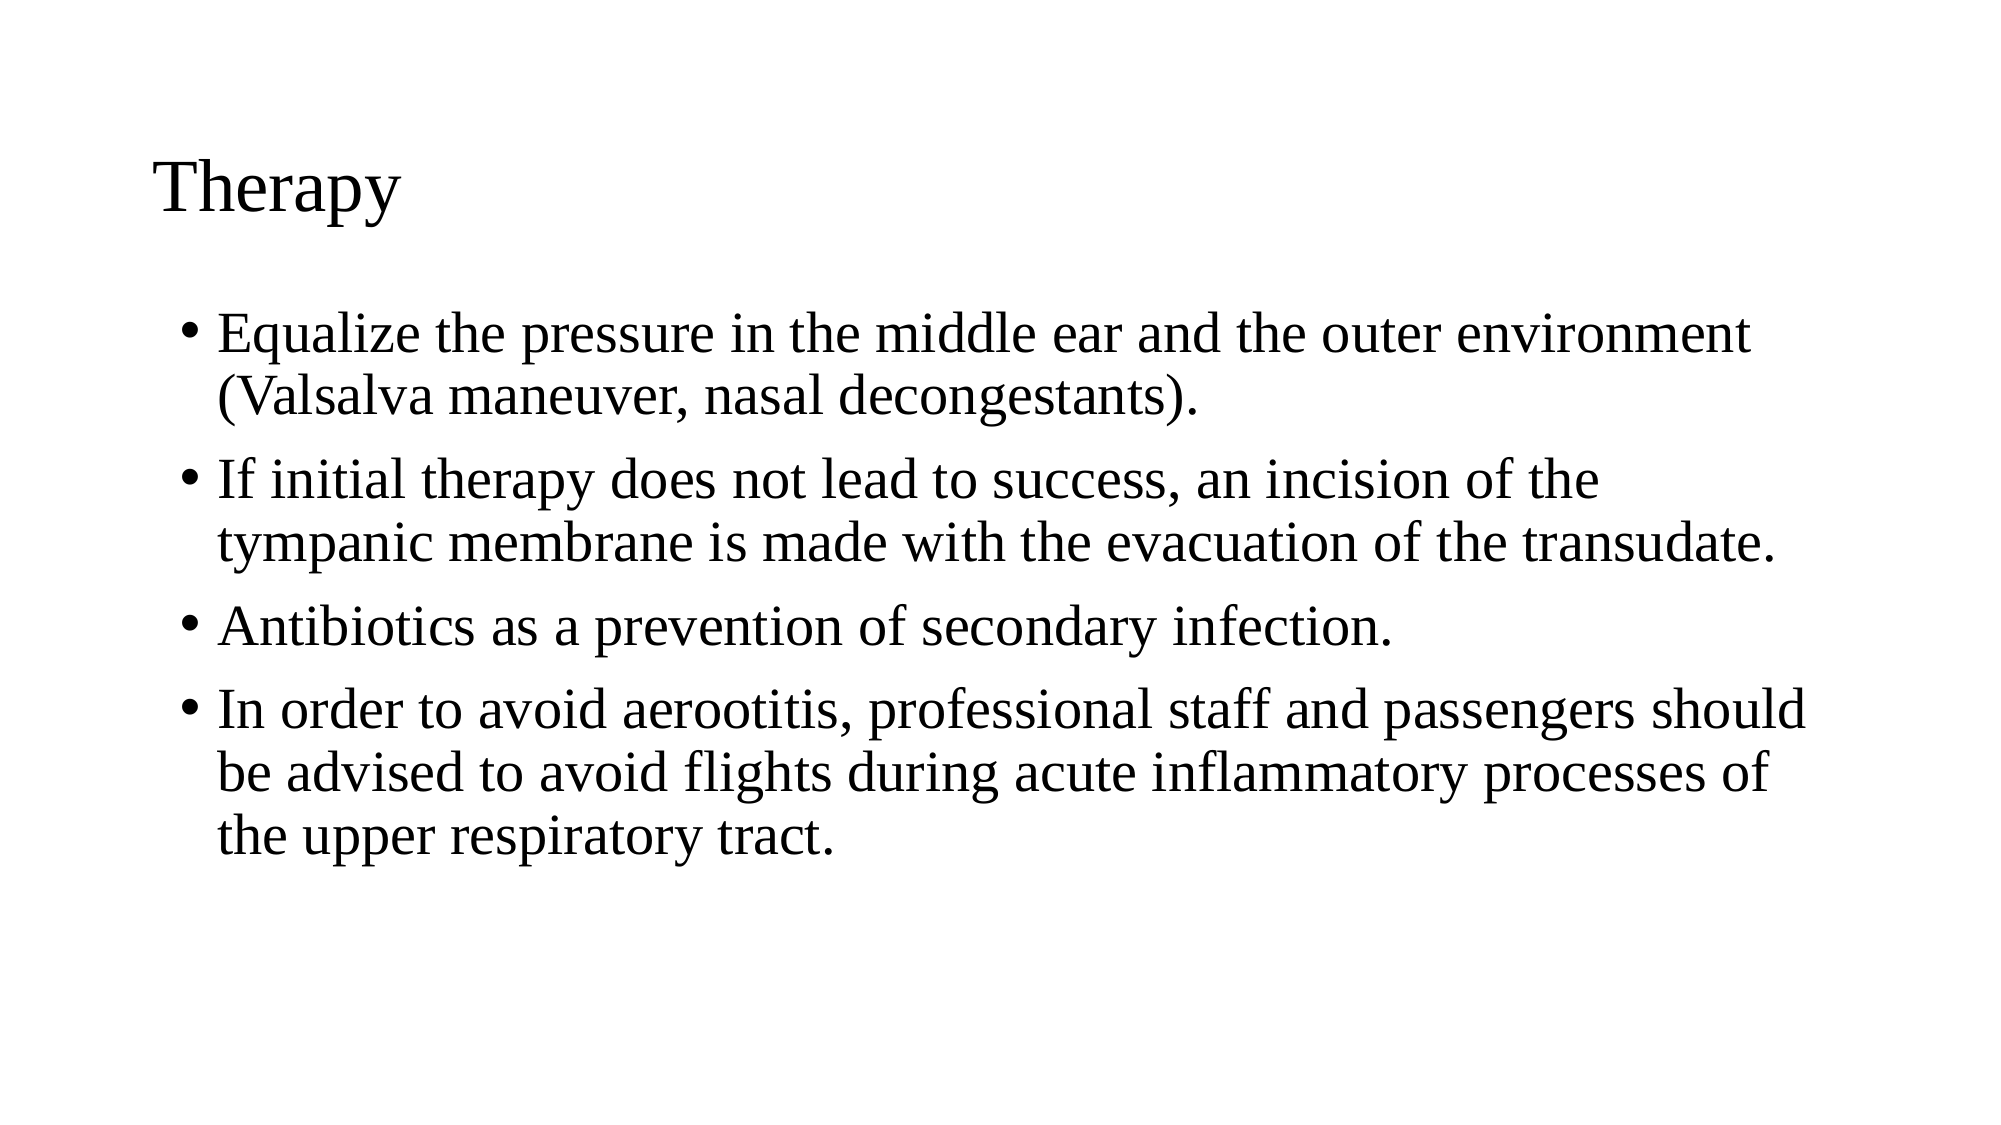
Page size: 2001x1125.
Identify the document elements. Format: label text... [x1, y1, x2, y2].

list Equalize the pressure in the middle ear and the outer environment (Valsalva maneuver, nasal decongestants). If initial therapy does not lead to success, an incision of the tympanic membrane is made with the evacuation of the transudate. Antibiotics as a prevention of secondary infection. In order to avoid aerootitis, professional staff and passengers should be advised to avoid flights during acute inflammatory processes of the upper respiratory tract. [164, 294, 1836, 1037]
title Therapy [137, 115, 1863, 260]
